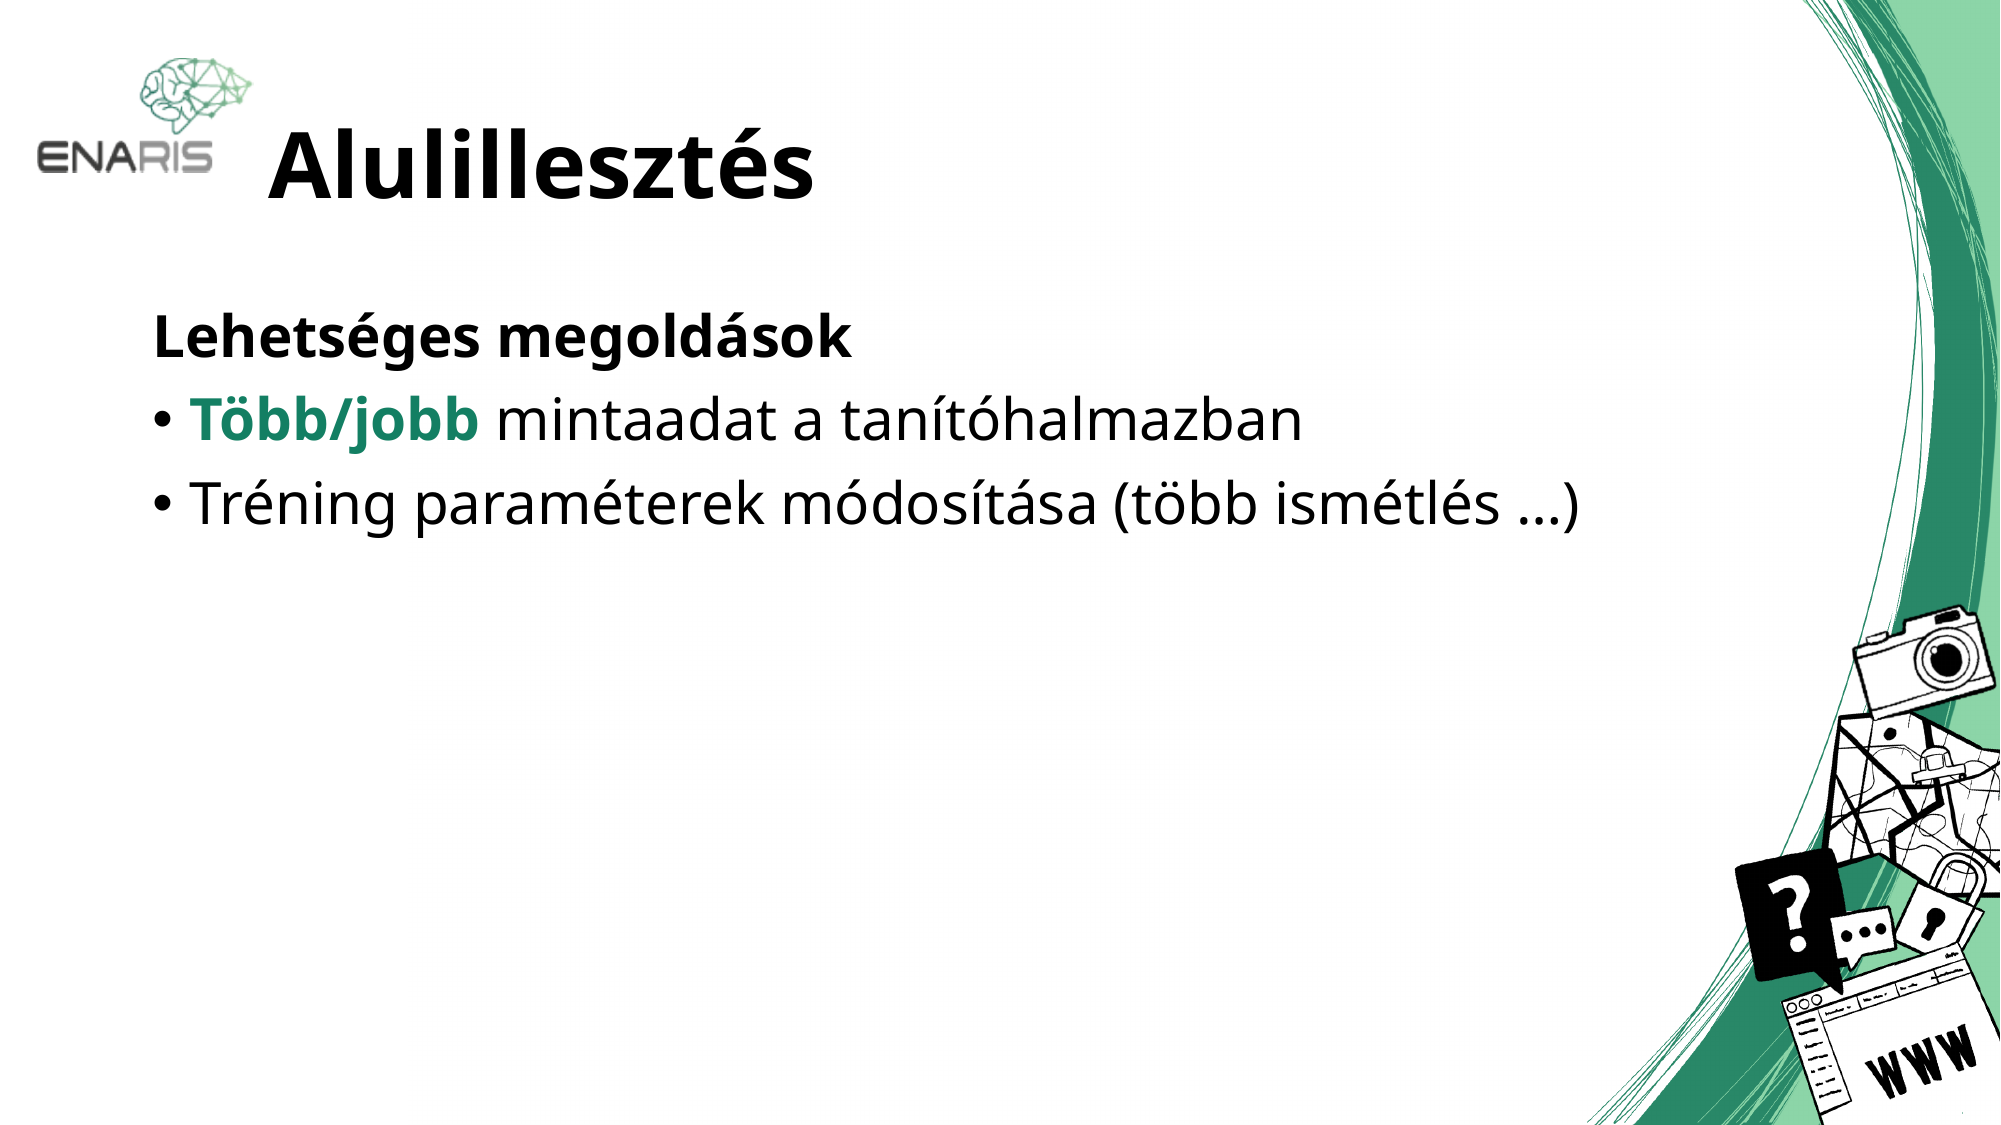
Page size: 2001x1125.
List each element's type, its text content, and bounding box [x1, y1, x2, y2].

picture [408, 0, 2000, 1125]
list Lehetséges megoldások Több/jobb mintaadat a tanítóhalmazban Tréning paraméterek módosítása (több ismétlés …) [137, 299, 1728, 1014]
picture [37, 58, 254, 173]
title Alulillesztés [253, 59, 1863, 278]
